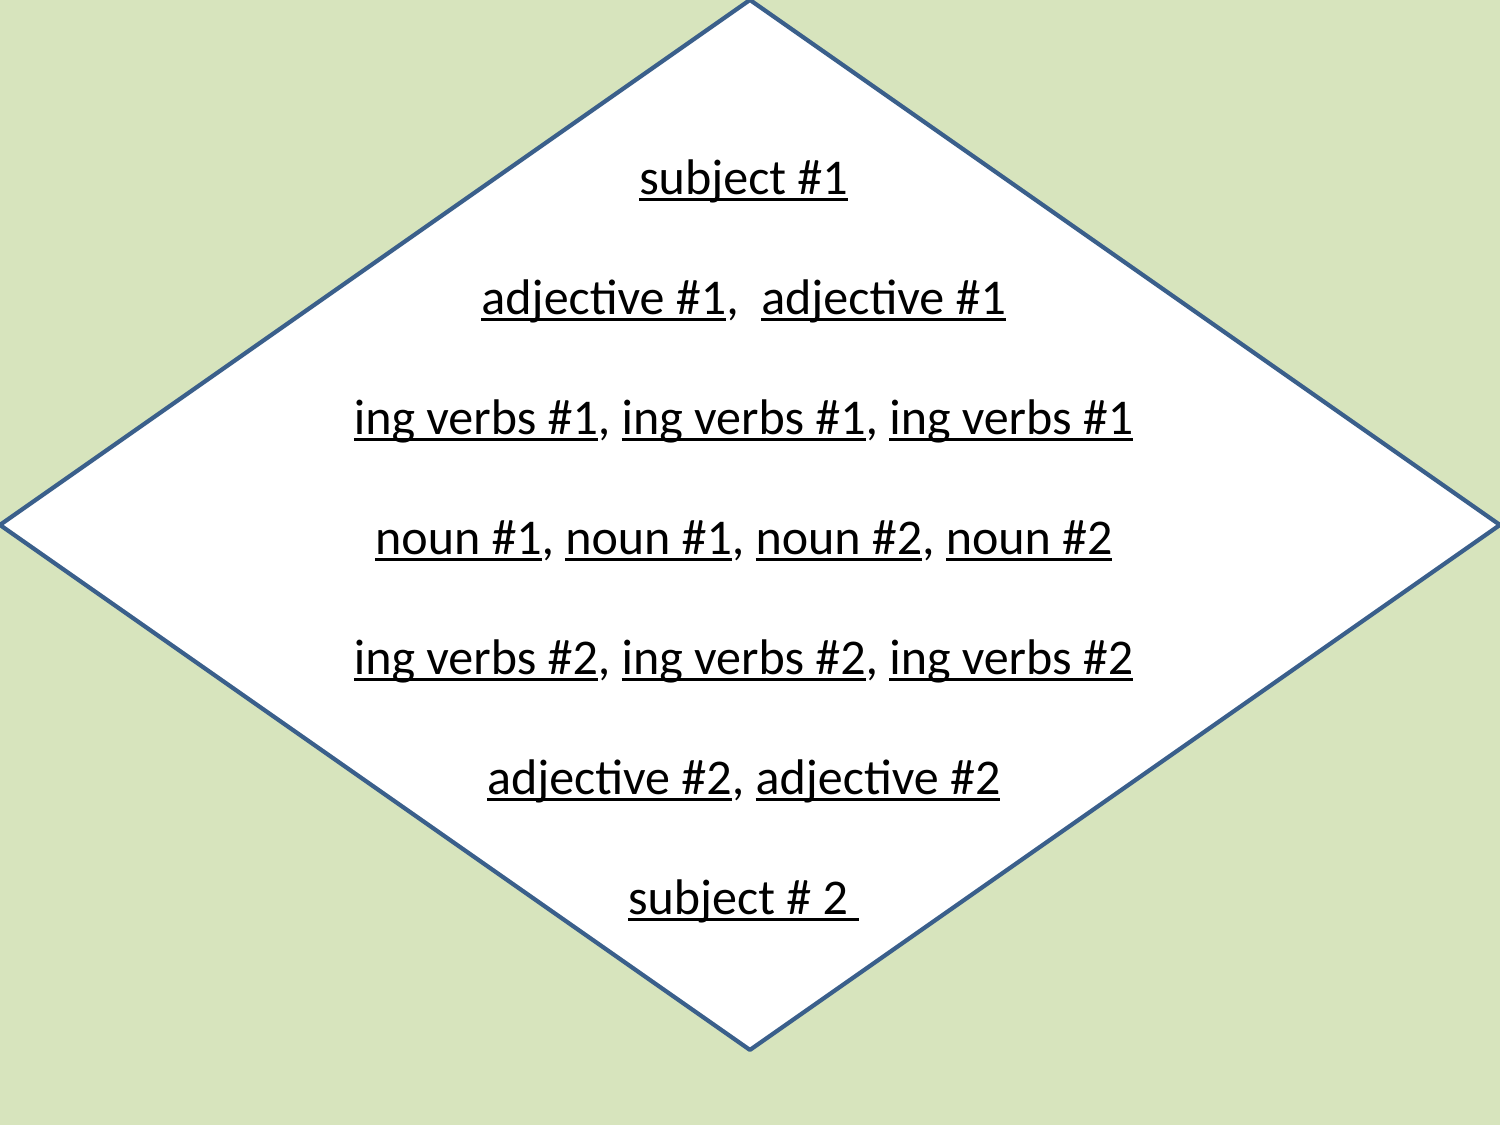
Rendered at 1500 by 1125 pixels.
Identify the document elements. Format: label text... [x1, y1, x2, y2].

text_box [1300, 382, 1500, 668]
text_box subject #1 adjective #1, adjective #1 ing verbs #1, ing verbs #1, ing verbs #1 noun #1, noun #1, noun #2, noun #2 ing verbs #2, ing verbs #2, ing verbs #2 adjective #2, adjective #2 subject # 2 [187, 137, 1300, 1125]
text_box [0, 391, 187, 659]
text_box [550, 0, 950, 137]
